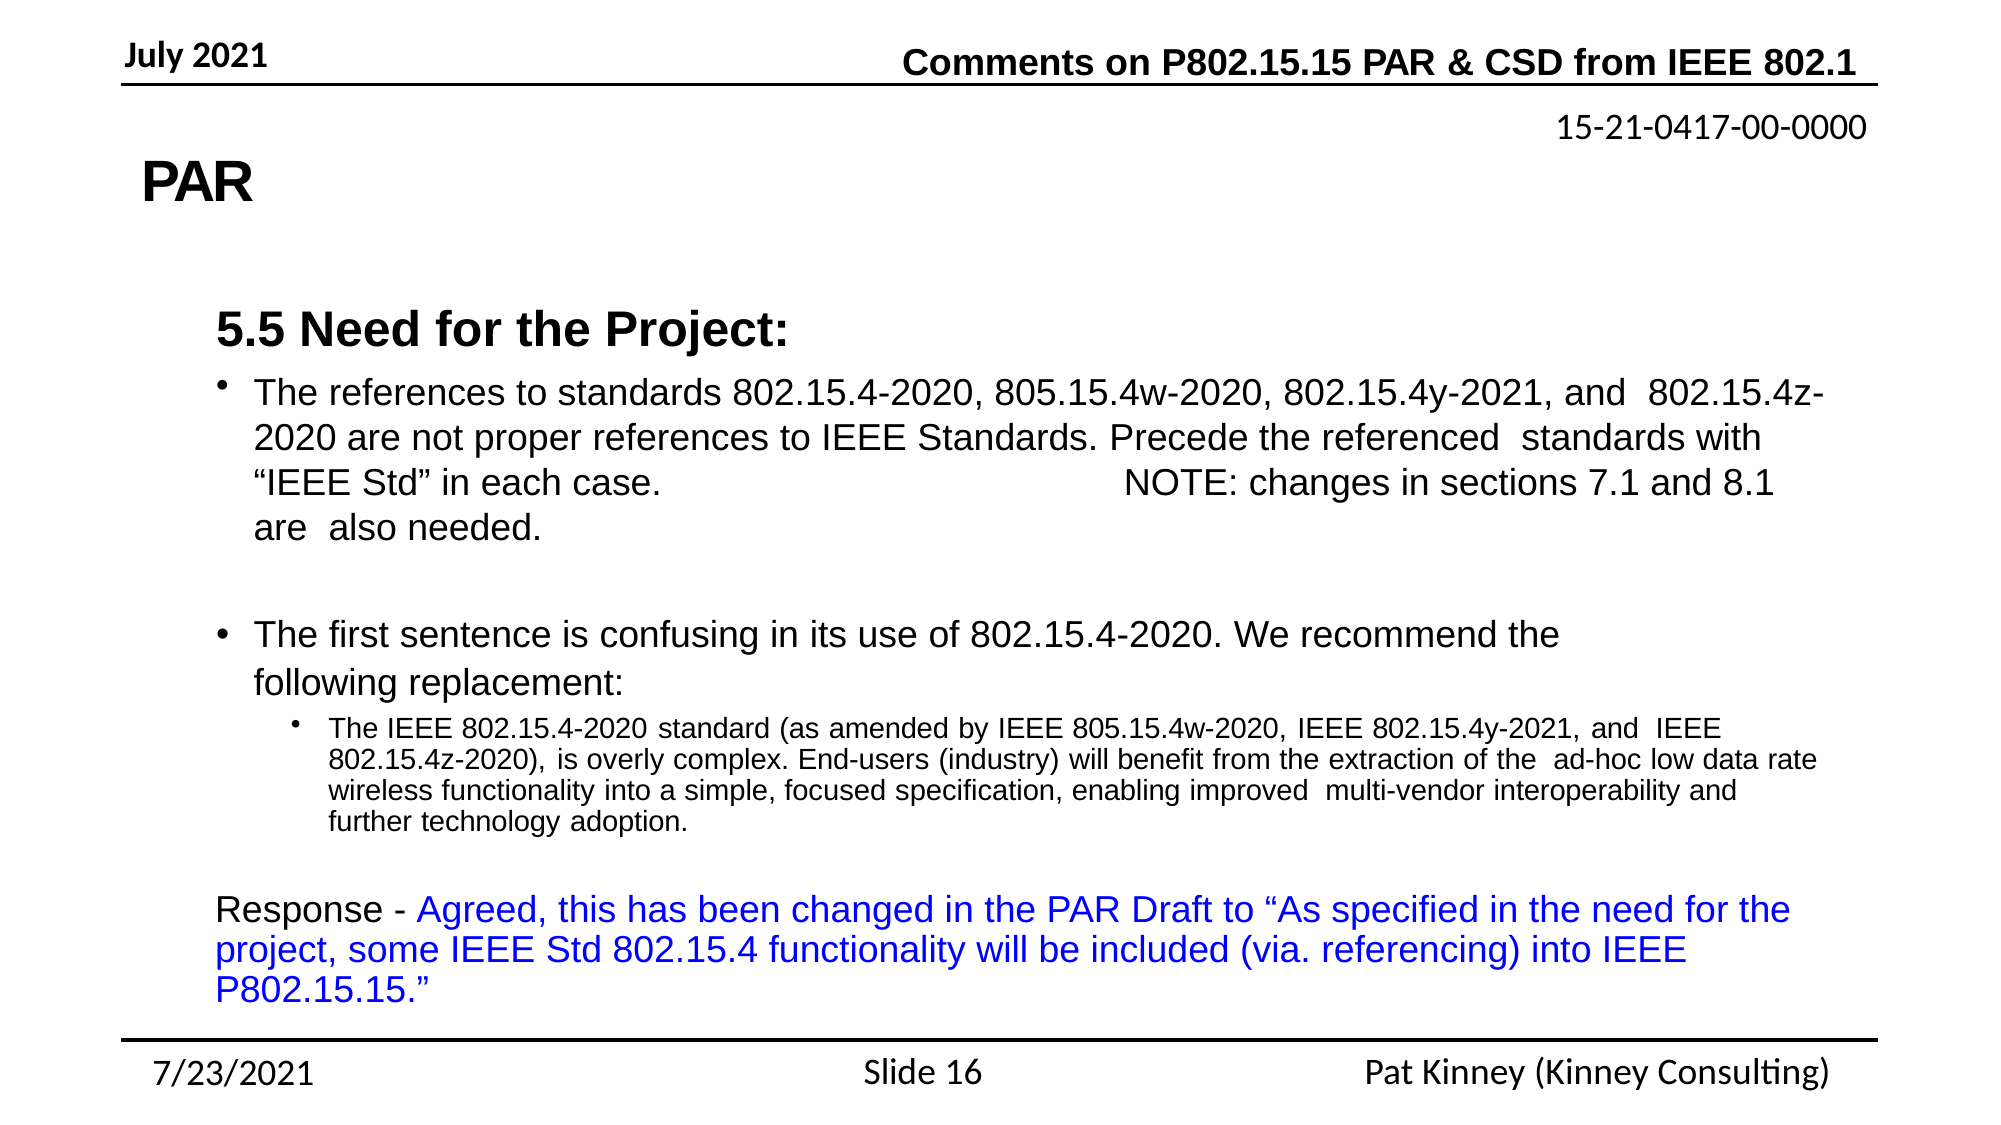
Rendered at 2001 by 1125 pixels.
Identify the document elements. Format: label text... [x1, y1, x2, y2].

text_box PAR 5.5 Need for the Project: The references to standards 802.15.4-2020, 805.15.4w-2020, 802.15.4y-2021, and 802.15.4z-2020 are not proper references to IEEE Standards. Precede the referenced standards with “IEEE Std” in each case. NOTE: changes in sections 7.1 and 8.1 are also needed. The first sentence is confusing in its use of 802.15.4-2020. We recommend the following replacement: The IEEE 802.15.4-2020 standard (as amended by IEEE 805.15.4w-2020, IEEE 802.15.4y-2021, and IEEE 802.15.4z-2020), is overly complex. End-users (industry) will benefit from the extraction of the ad-hoc low data rate wireless functionality into a simple, focused specification, enabling improved multi-vendor interoperability and further technology adoption. Response - Agreed, this has been changed in the PAR Draft to “As specified in the need for the project, some IEEE Std 802.15.4 functionality will be included (via. referencing) into IEEE P802.15.15.” [138, 141, 1839, 1058]
slide_number Pat Kinney (Kinney Consulting) [1362, 1054, 1865, 1125]
text_box Comments on P802.15.15 PAR & CSD from IEEE 802.1 [900, 35, 1865, 83]
slide_number Slide 16 [861, 1058, 993, 1125]
footer 7/23/2021 [150, 1055, 318, 1125]
text_box July 2021 [122, 28, 271, 76]
